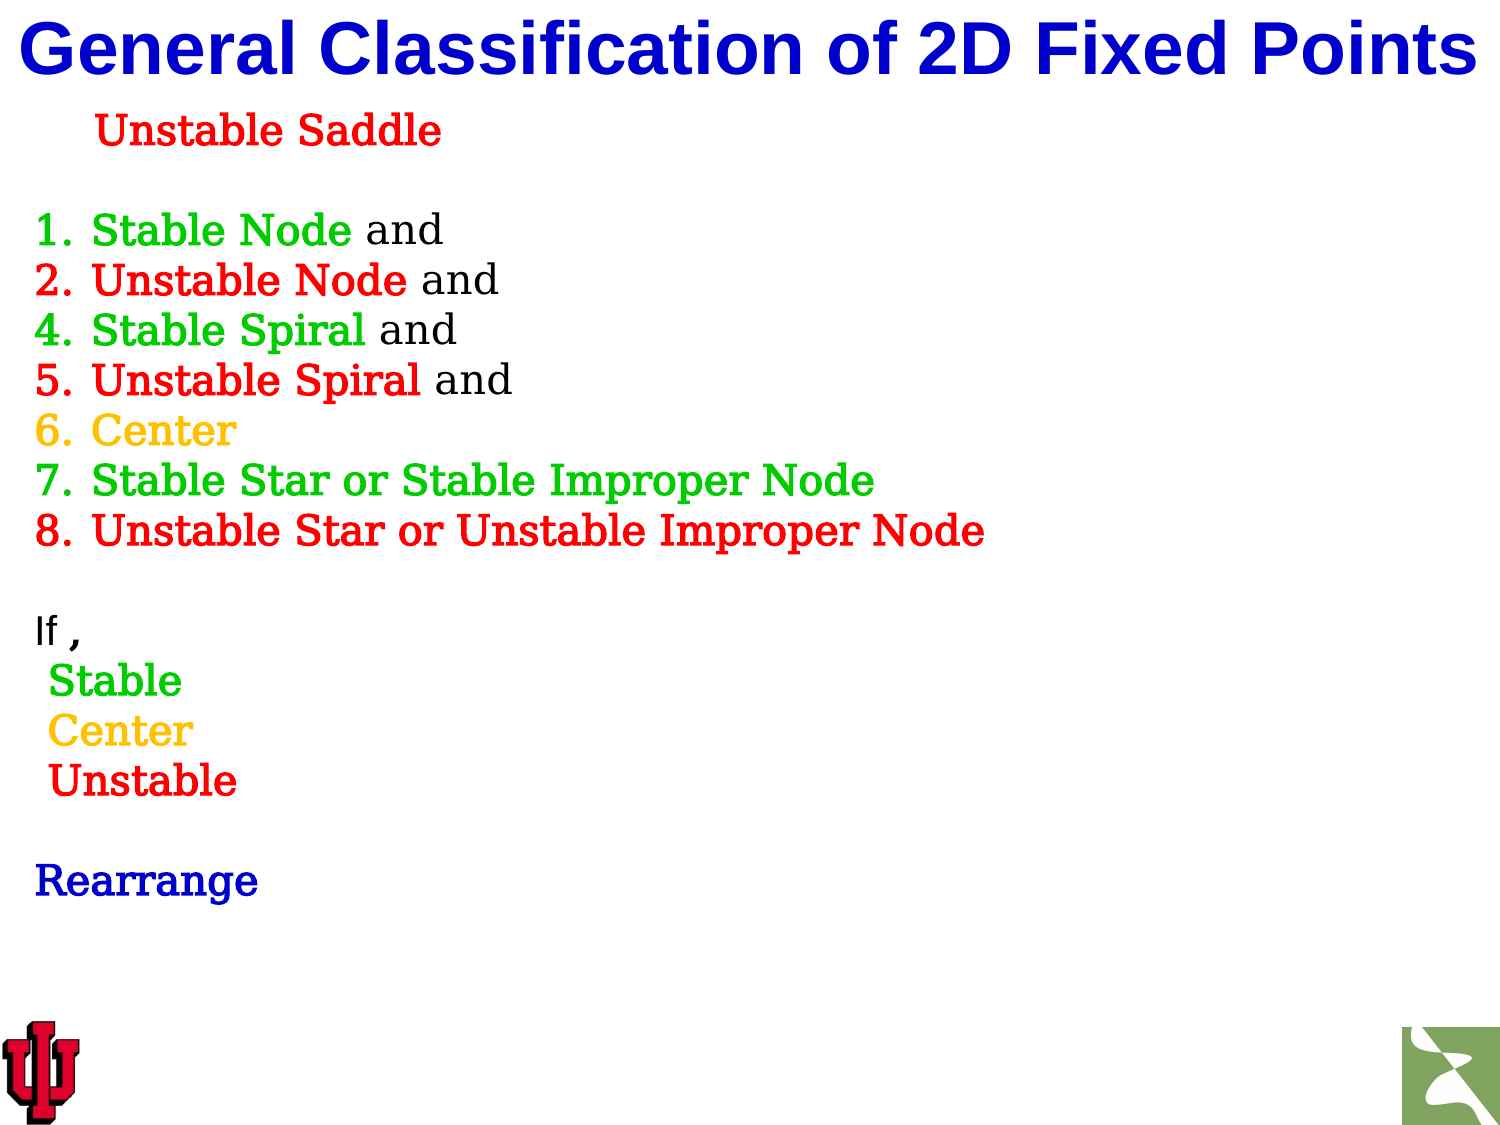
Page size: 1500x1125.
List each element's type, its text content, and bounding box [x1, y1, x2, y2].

title General Classification of 2D Fixed Points [0, 0, 1500, 90]
picture [1402, 1027, 1500, 1125]
picture [0, 1020, 80, 1125]
